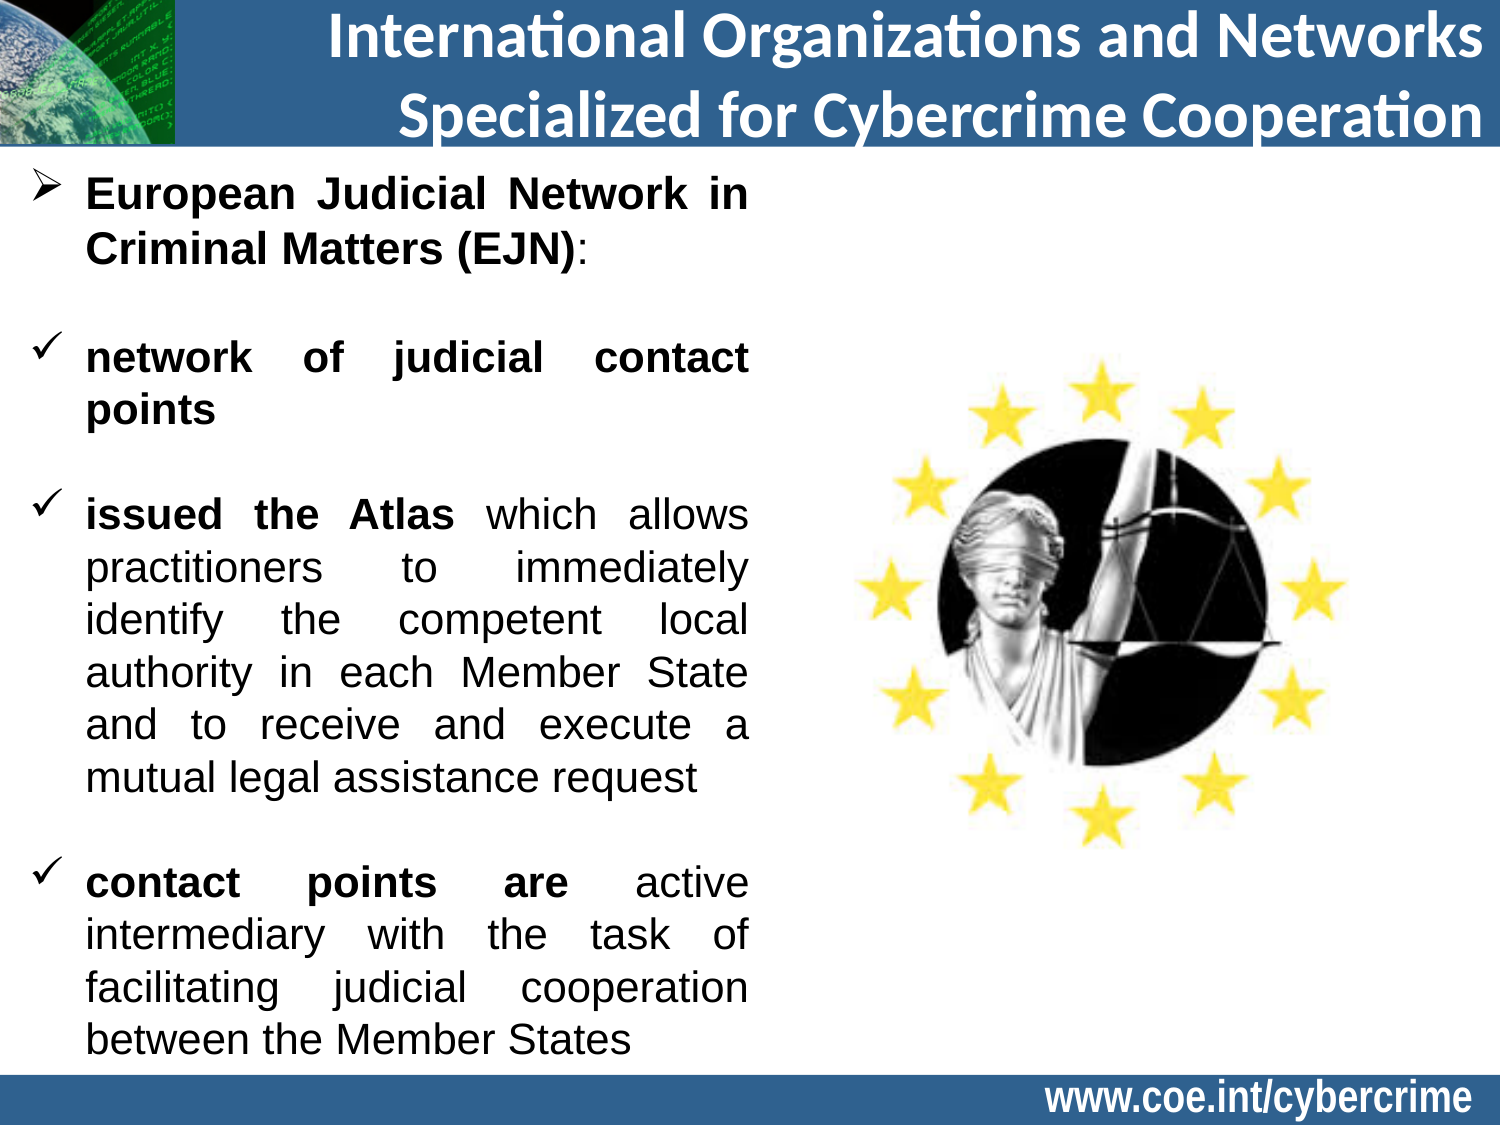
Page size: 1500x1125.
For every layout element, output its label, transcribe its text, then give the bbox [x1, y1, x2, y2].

picture [0, 0, 175, 144]
picture [836, 335, 1371, 871]
text_box International Organizations and Networks Specialized for Cybercrime Cooperation [177, 0, 1500, 149]
text_box European Judicial Network in Criminal Matters (EJN): network of judicial contact points issued the Atlas which allows practitioners to immediately identify the competent local authority in each Member State and to receive and execute a mutual legal assistance request contact points are active intermediary with the task of facilitating judicial cooperation between the Member States [14, 156, 765, 1071]
text_box [0, 1073, 1030, 1125]
text_box www.coe.int/cybercrime [1030, 1059, 1500, 1125]
